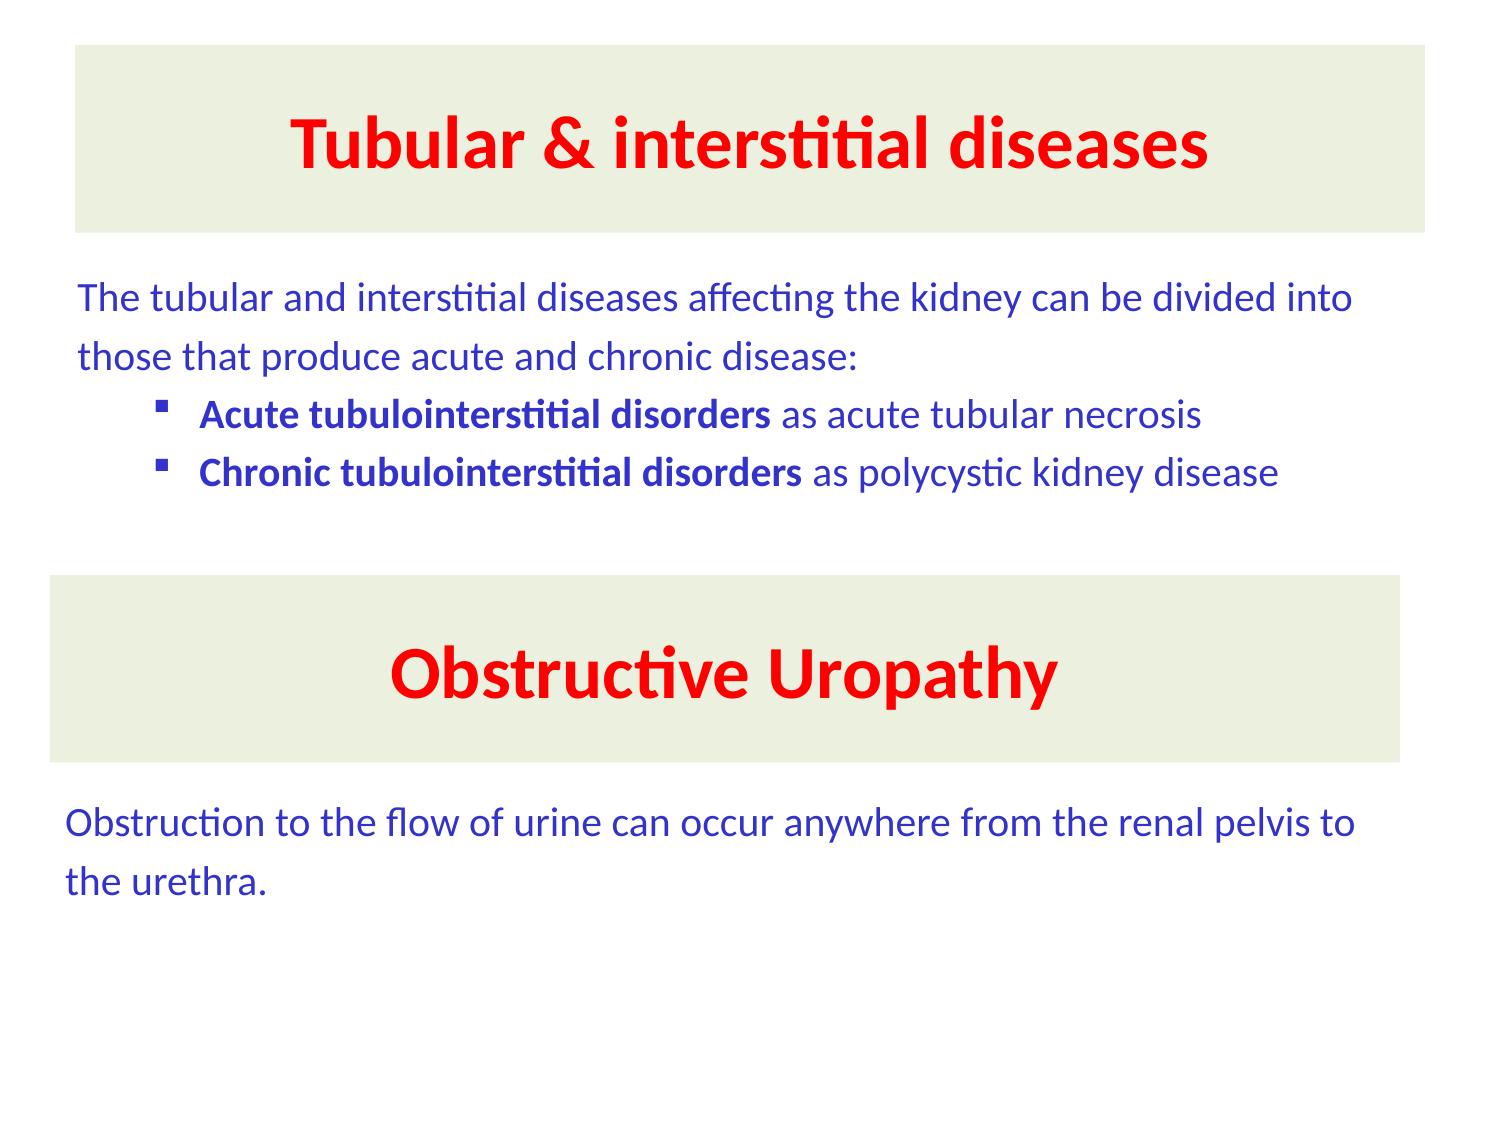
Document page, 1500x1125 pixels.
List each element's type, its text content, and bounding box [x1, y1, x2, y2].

title Tubular & interstitial diseases [75, 45, 1425, 233]
list The tubular and interstitial diseases affecting the kidney can be divided into those that produce acute and chronic disease: Acute tubulointerstitial disorders as acute tubular necrosis Chronic tubulointerstitial disorders as polycystic kidney disease [62, 262, 1413, 1013]
text_box Obstructive Uropathy [49, 575, 1400, 763]
text_box Obstruction to the flow of urine can occur anywhere from the renal pelvis to the urethra. [49, 787, 1400, 1050]
